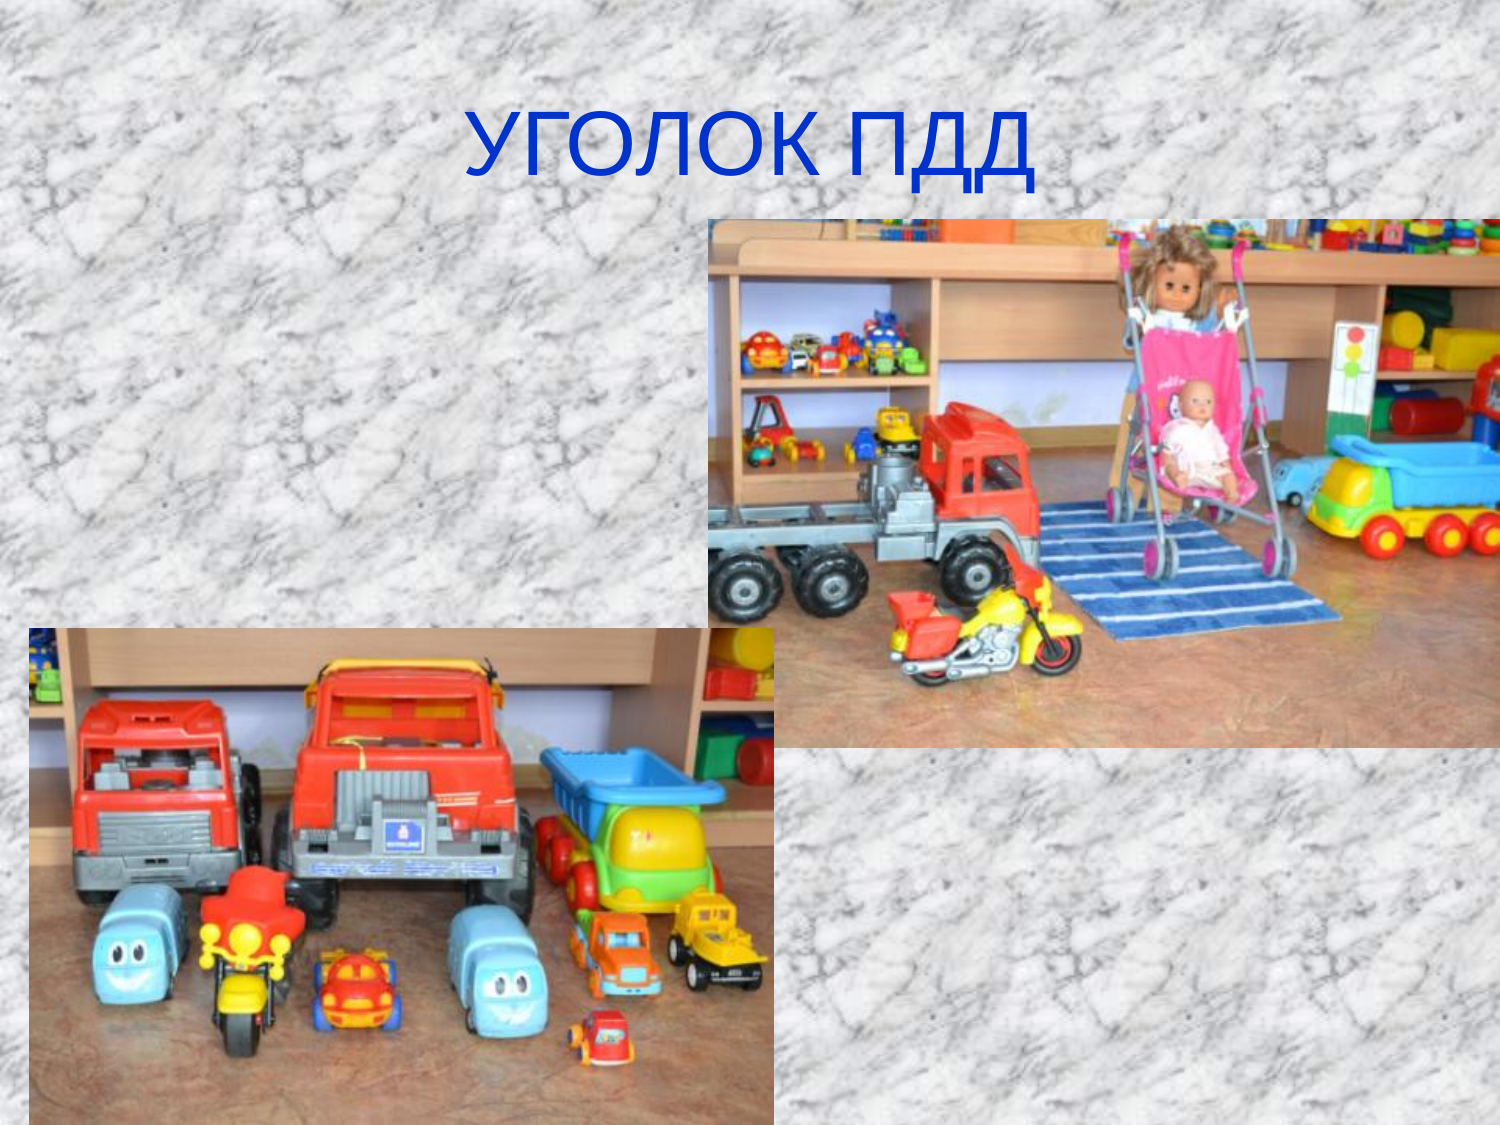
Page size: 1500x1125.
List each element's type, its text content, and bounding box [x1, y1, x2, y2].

picture [0, 0, 1500, 1125]
title УГОЛОК ПДД [74, 44, 1426, 233]
